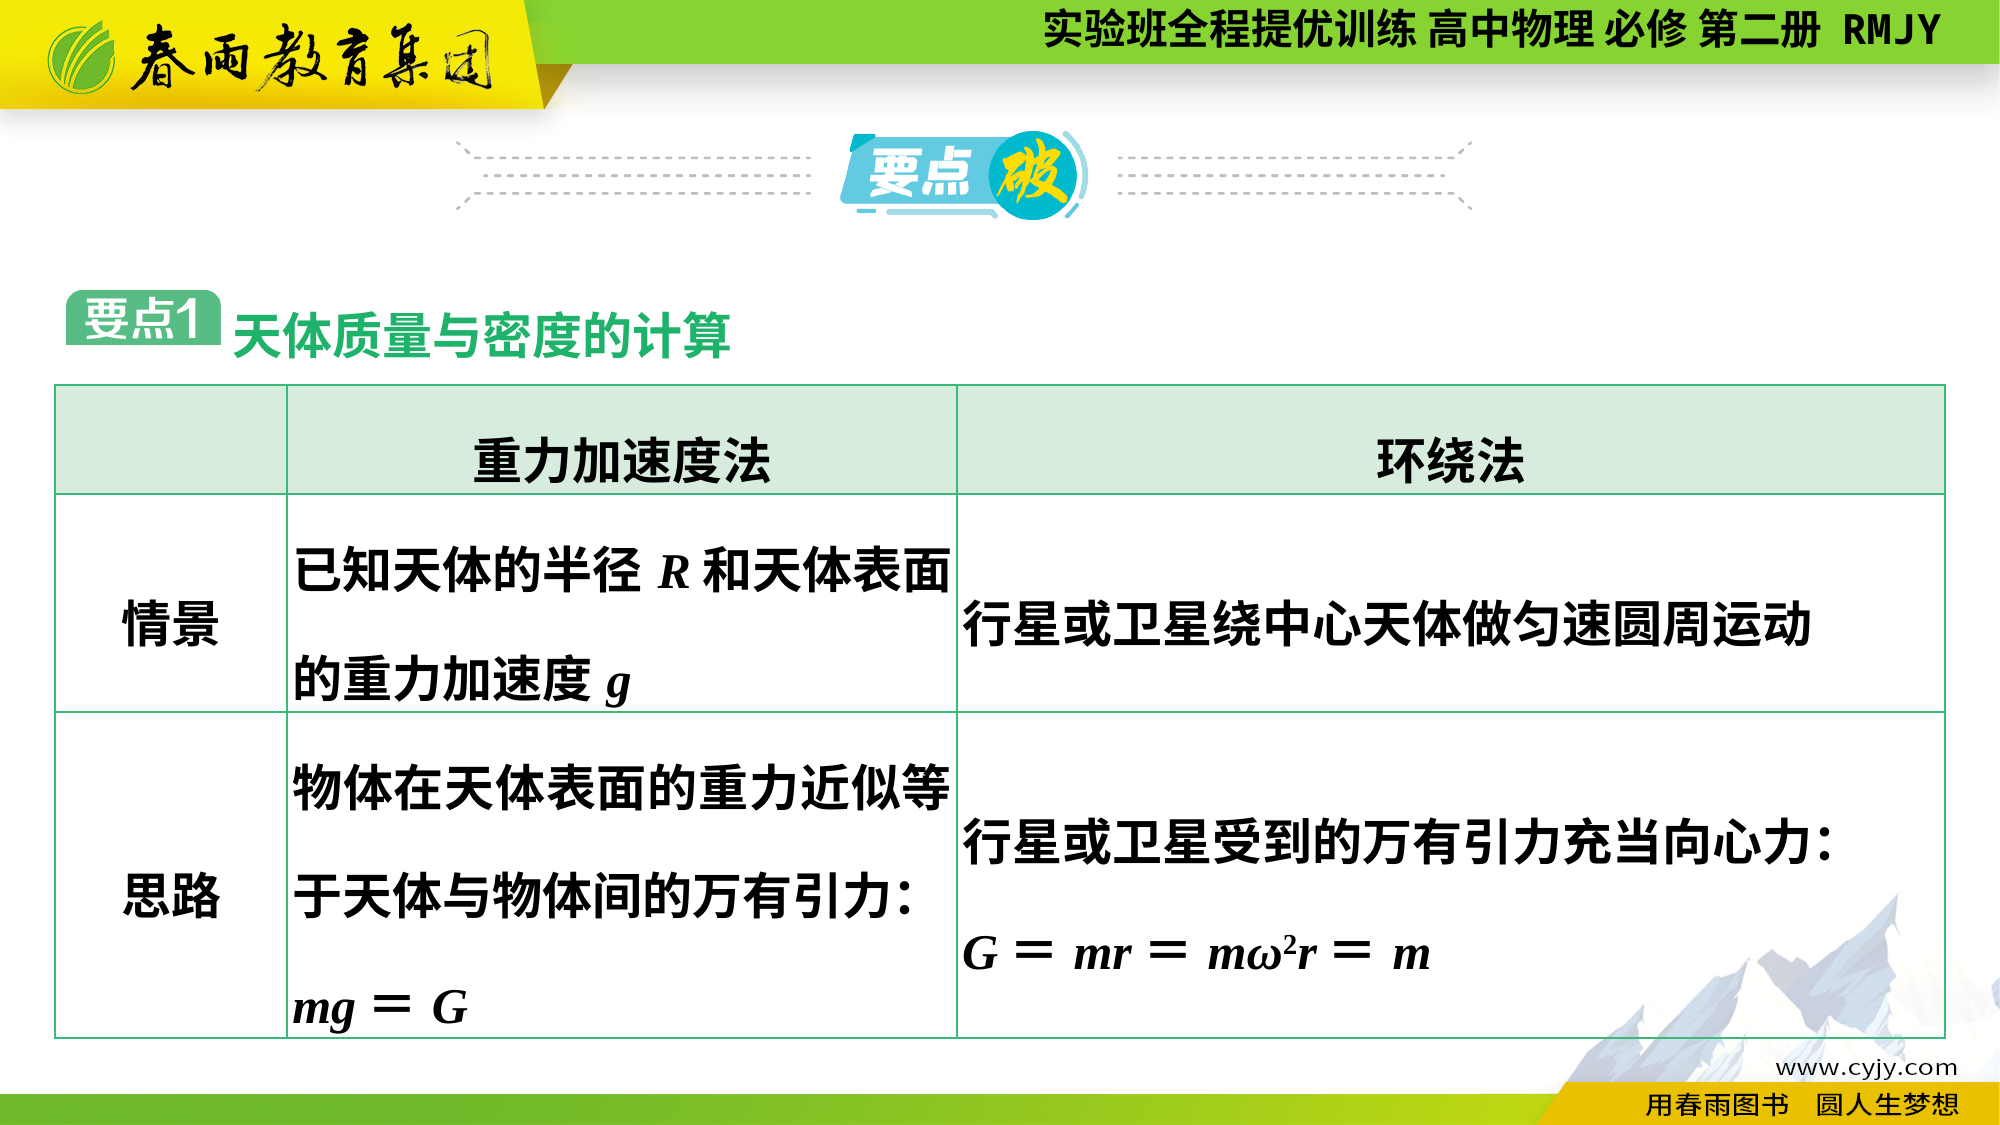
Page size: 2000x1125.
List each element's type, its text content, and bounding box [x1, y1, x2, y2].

list 天体质量与密度的计算 [59, 267, 1944, 374]
picture [0, 0, 2000, 1125]
